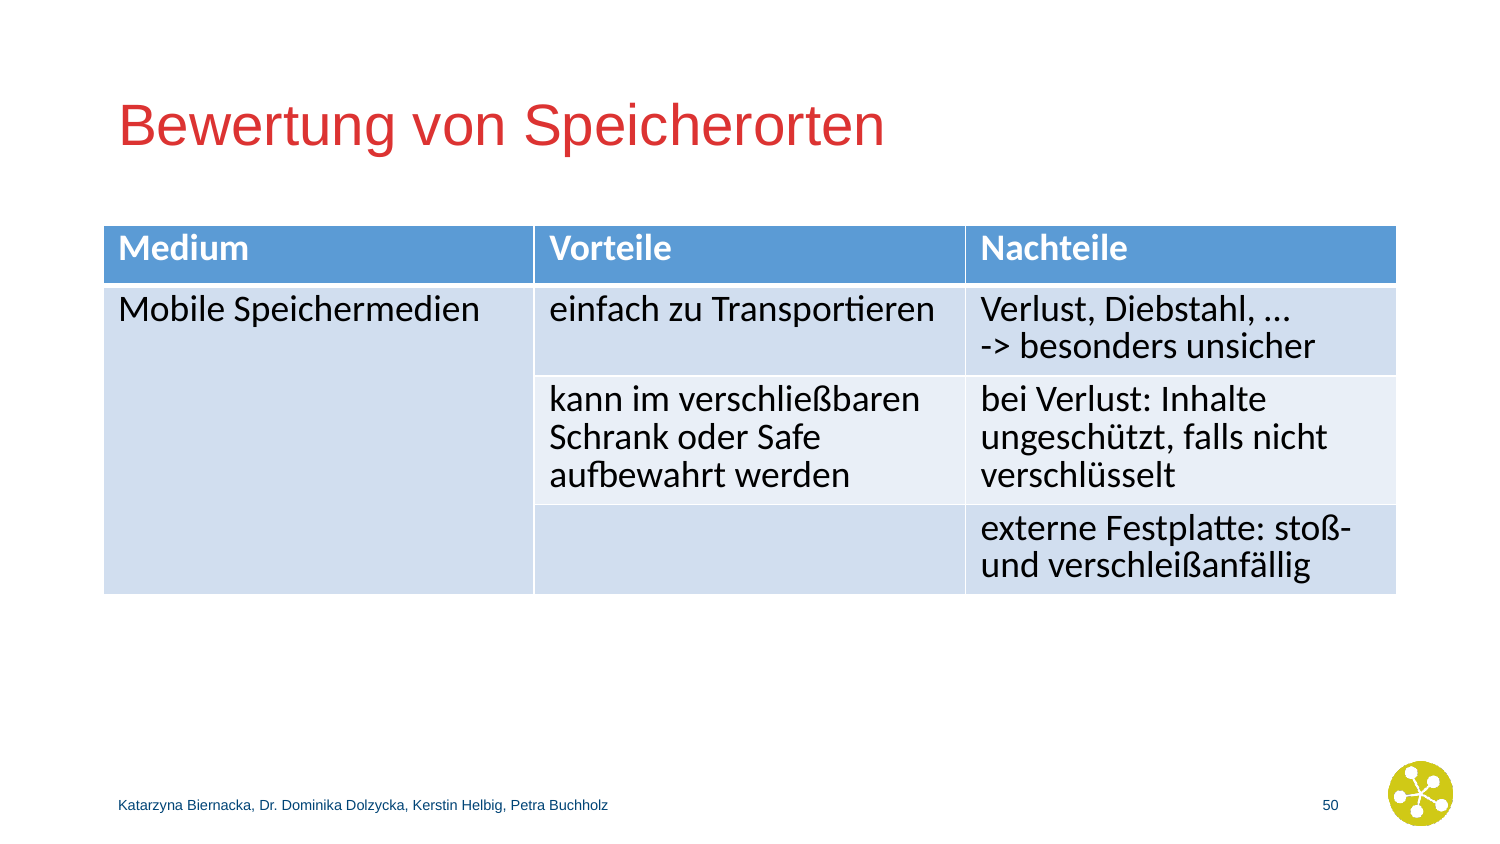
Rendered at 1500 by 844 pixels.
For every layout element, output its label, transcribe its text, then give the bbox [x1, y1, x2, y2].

table_cell einfach zu Transportieren [535, 288, 965, 375]
picture [1388, 761, 1453, 826]
slide_number 49 [1016, 782, 1354, 827]
title Bewertung von Speicherorten [103, 44, 1397, 208]
table_header Vorteile [535, 226, 965, 283]
table_cell externe Festplatte: stoß- und verschleißanfällig [966, 505, 1396, 594]
table_header Medium [104, 226, 533, 283]
table_cell [535, 505, 965, 594]
table_cell kann im verschließbaren Schrank oder Safe aufbewahrt werden [535, 377, 965, 504]
table_cell bei Verlust: Inhalte ungeschützt, falls nicht verschlüsselt [966, 377, 1396, 504]
footer Katarzyna Biernacka, Dr. Dominika Dolzycka, Kerstin Helbig, Petra Buchholz [103, 782, 742, 827]
table_cell Mobile Speichermedien [104, 288, 533, 594]
table_header Nachteile [966, 226, 1396, 283]
table_cell Verlust, Diebstahl, … -> besonders unsicher [966, 288, 1396, 375]
